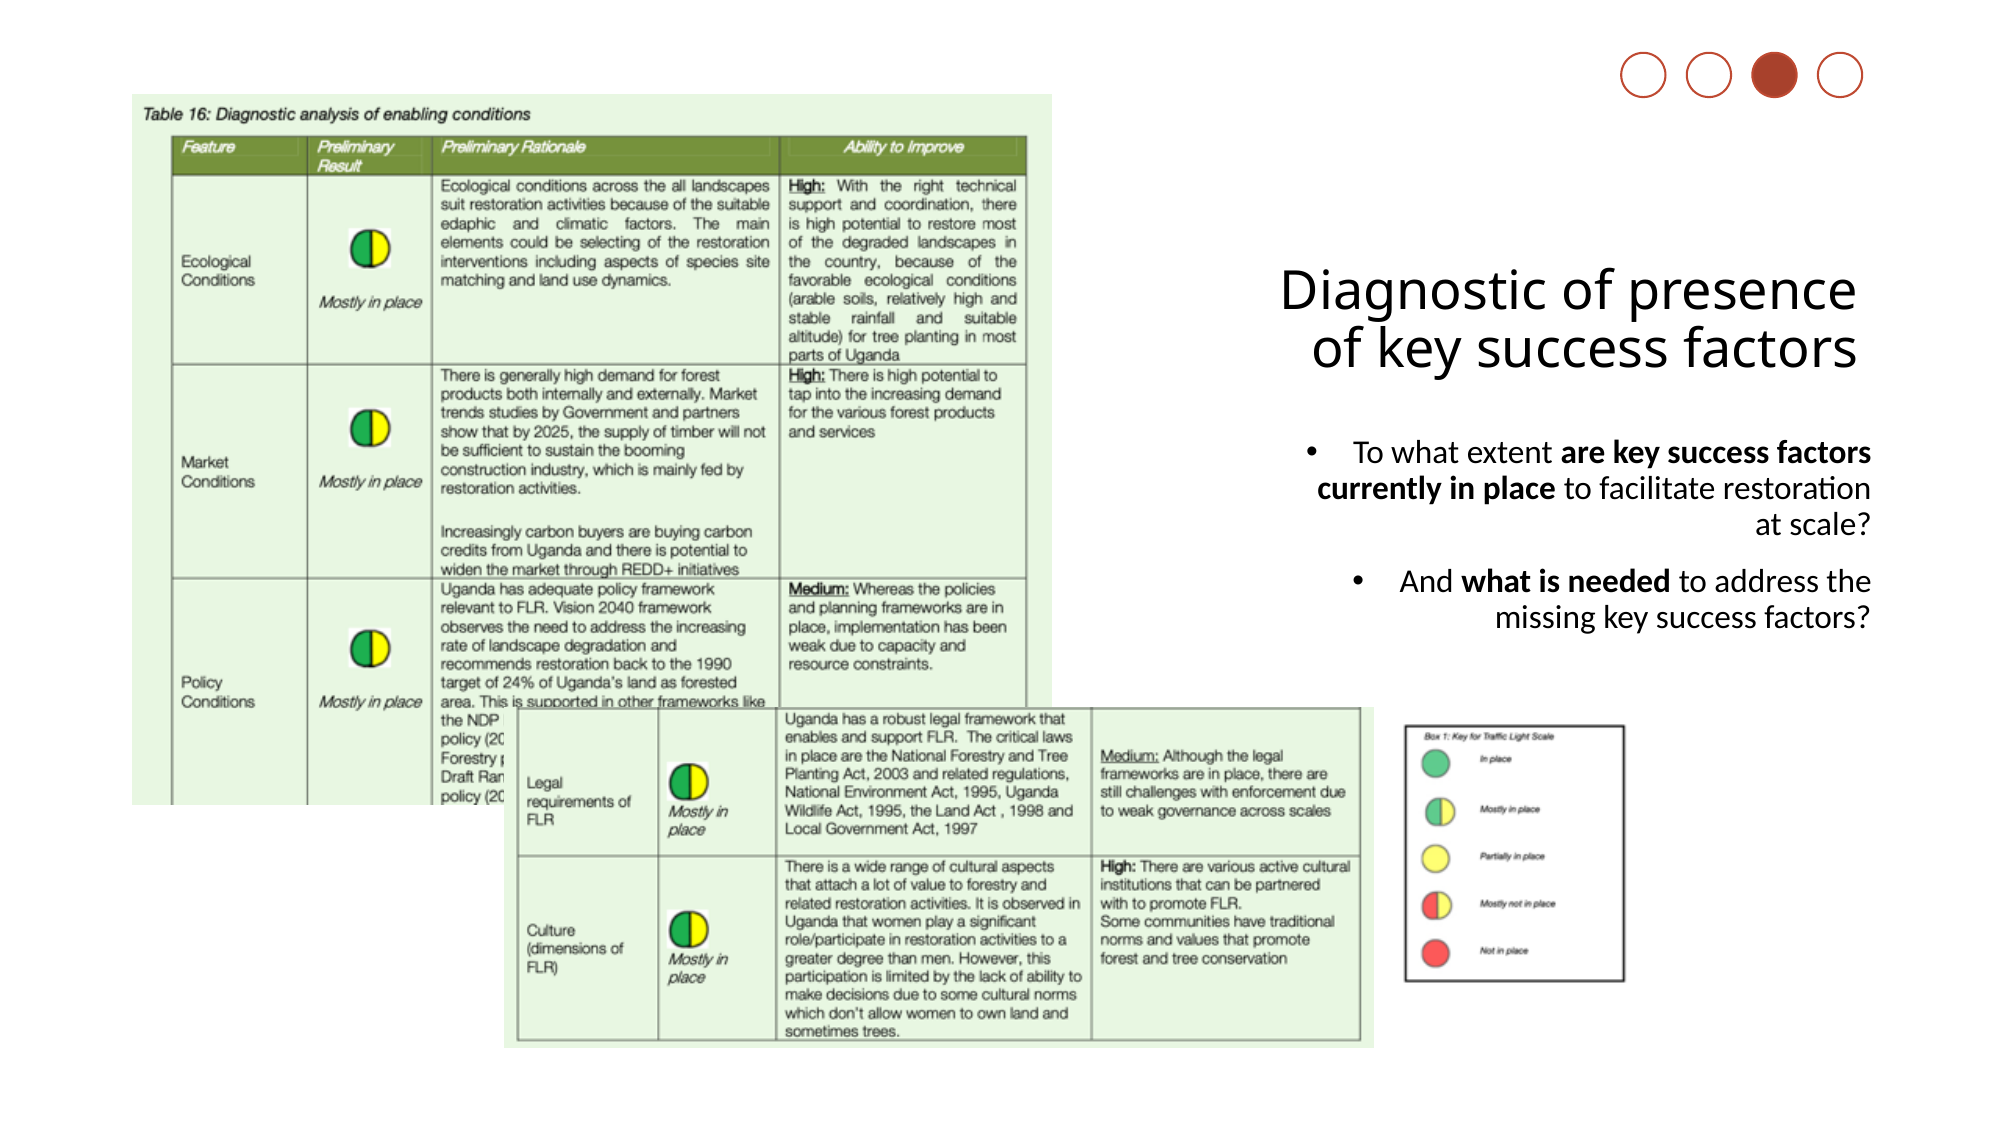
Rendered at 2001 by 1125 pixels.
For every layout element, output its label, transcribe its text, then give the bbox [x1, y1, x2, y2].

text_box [1621, 52, 1863, 98]
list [132, 94, 1052, 805]
picture [1399, 720, 1631, 989]
list To what extent are key success factors currently in place to facilitate restoration at scale? And what is needed to address the missing key success factors? [1241, 427, 1887, 1053]
picture [504, 707, 1374, 1048]
title Diagnostic of presence of key success factors [1241, 189, 1887, 427]
